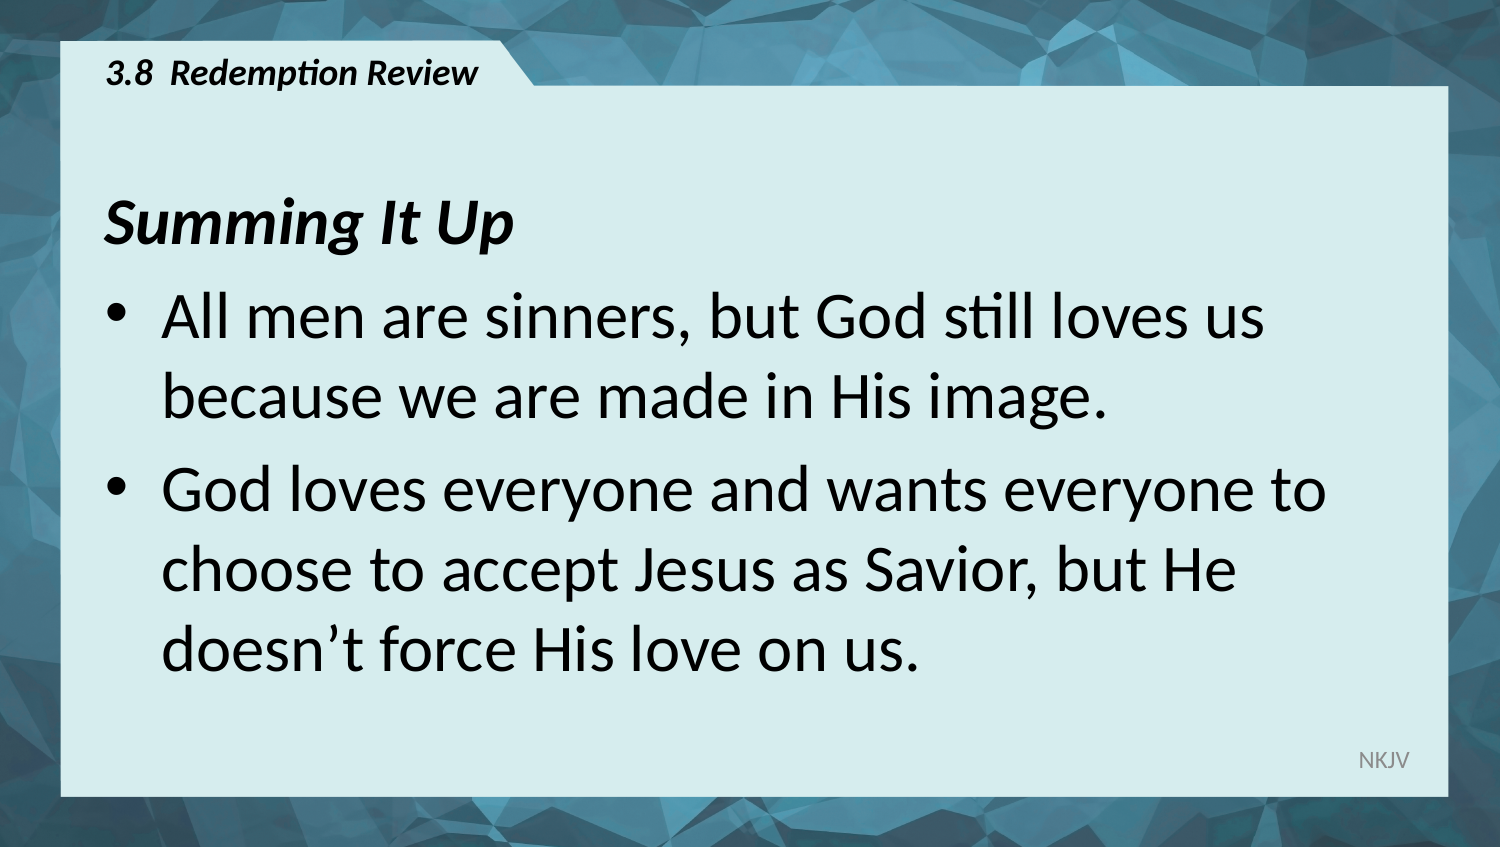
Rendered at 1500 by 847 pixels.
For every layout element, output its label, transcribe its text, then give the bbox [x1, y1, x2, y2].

title 3.8 Redemption Review [89, 33, 1420, 108]
picture [0, 0, 1500, 847]
footer NKJV [950, 736, 1425, 782]
list Summing It Up All men are sinners, but God still loves us because we are made in His image. God loves everyone and wants everyone to choose to accept Jesus as Savior, but He doesn’t force His love on us. [89, 141, 1403, 722]
